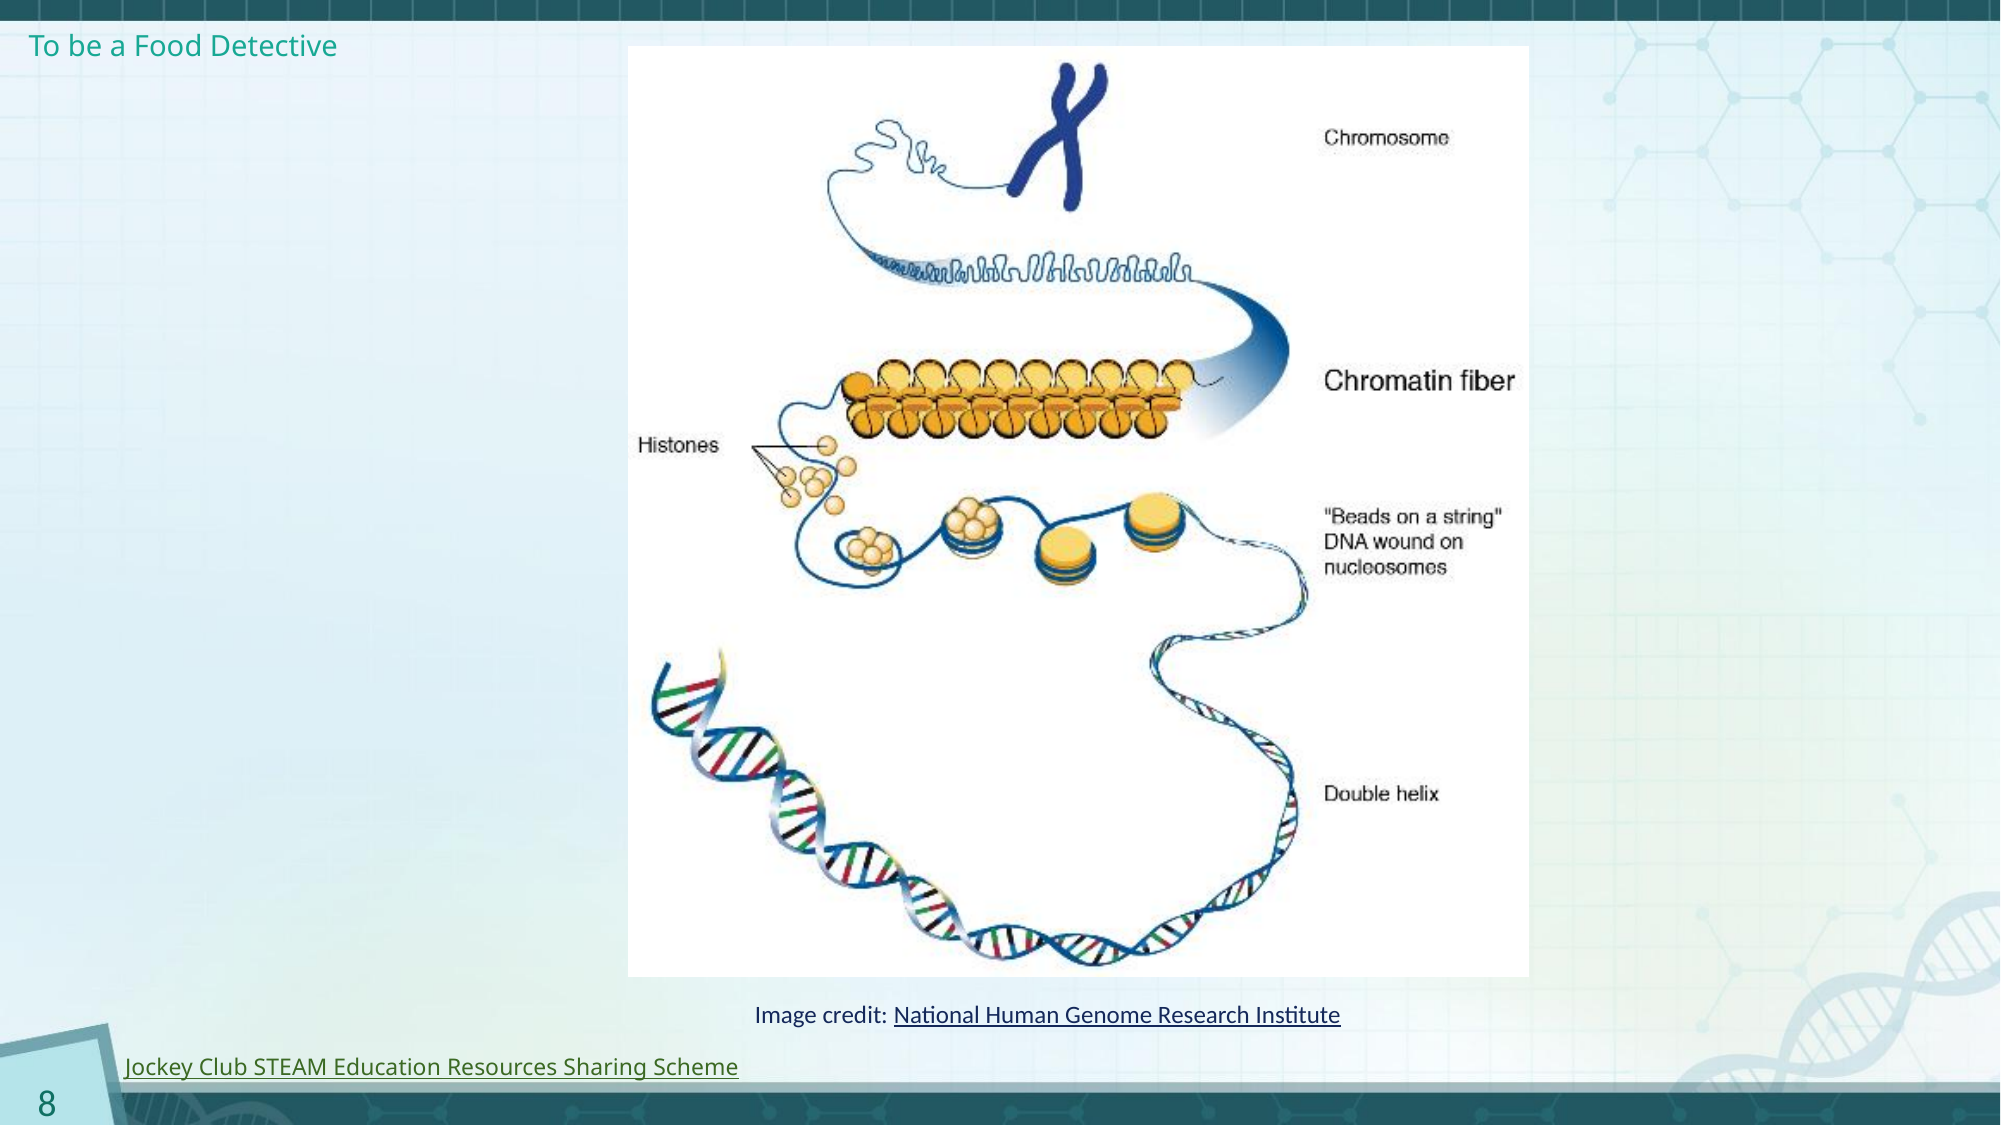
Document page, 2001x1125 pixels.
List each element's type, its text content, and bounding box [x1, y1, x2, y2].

slide_number 8 [0, 1071, 96, 1125]
picture [0, 0, 2001, 1125]
text_box Image credit: National Human Genome Research Institute [739, 990, 1362, 1036]
